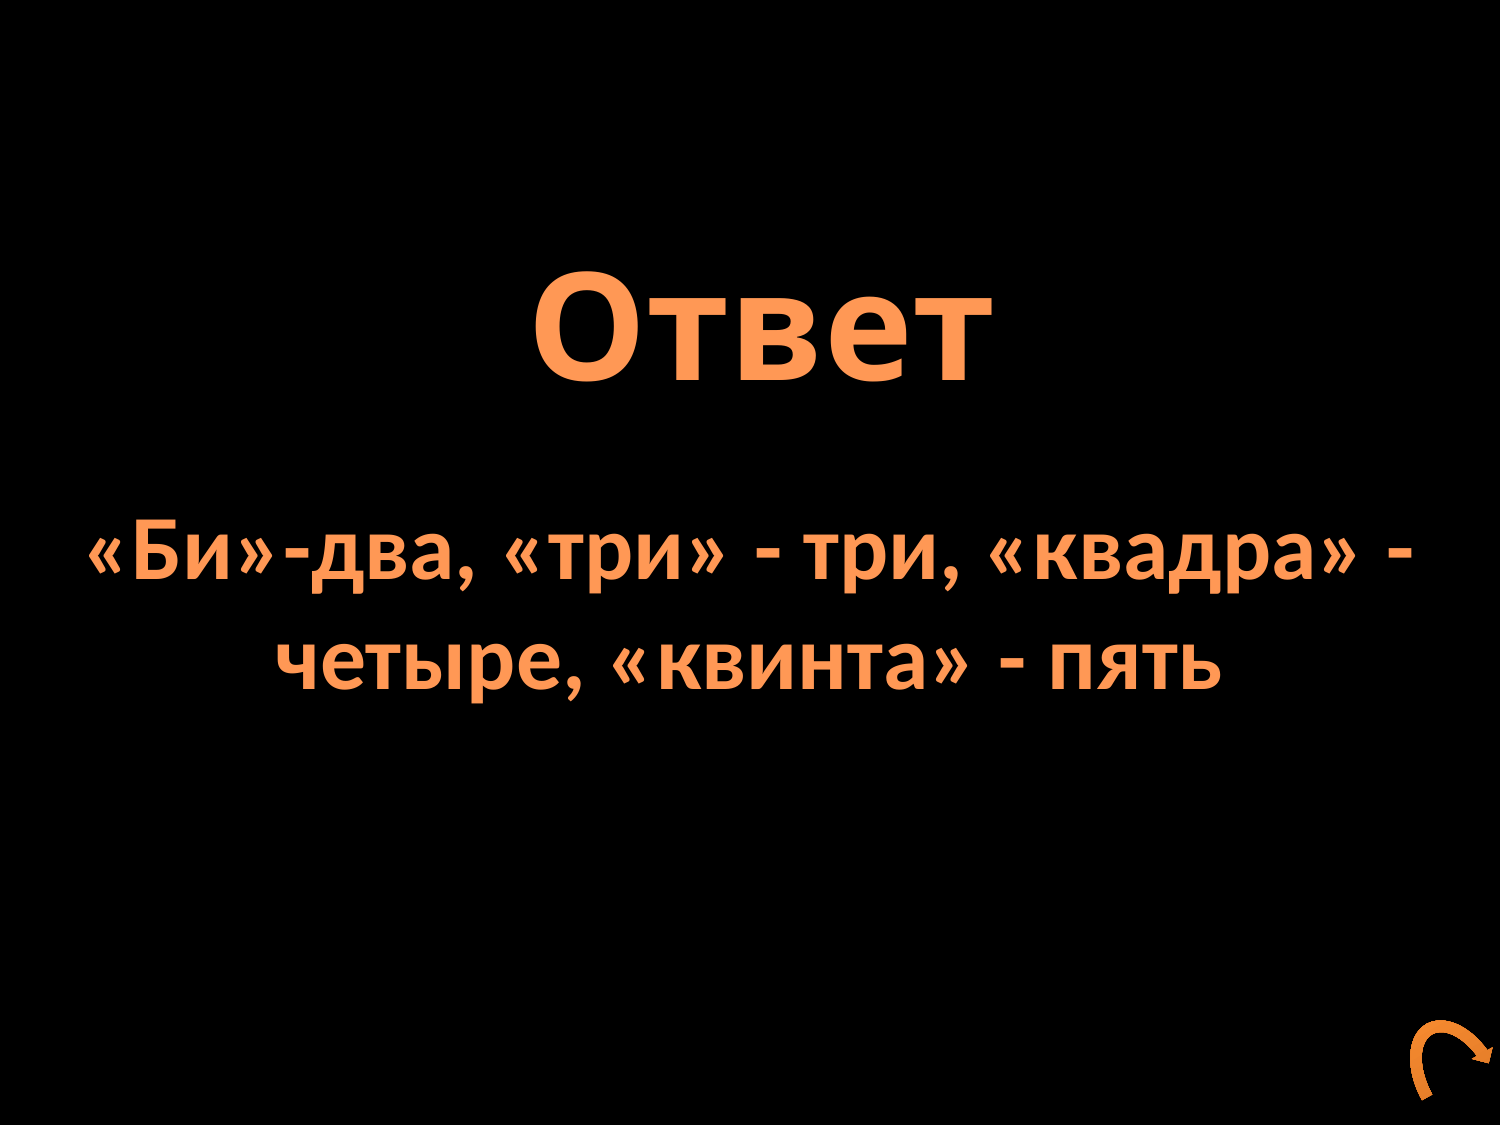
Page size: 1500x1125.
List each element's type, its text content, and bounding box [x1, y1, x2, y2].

text_box «Би»-два, «три» - три, «квадра» - четыре, «квинта» - пять [35, 480, 1465, 716]
text_box Ответ [128, 222, 1395, 418]
text_box [1410, 1020, 1493, 1101]
